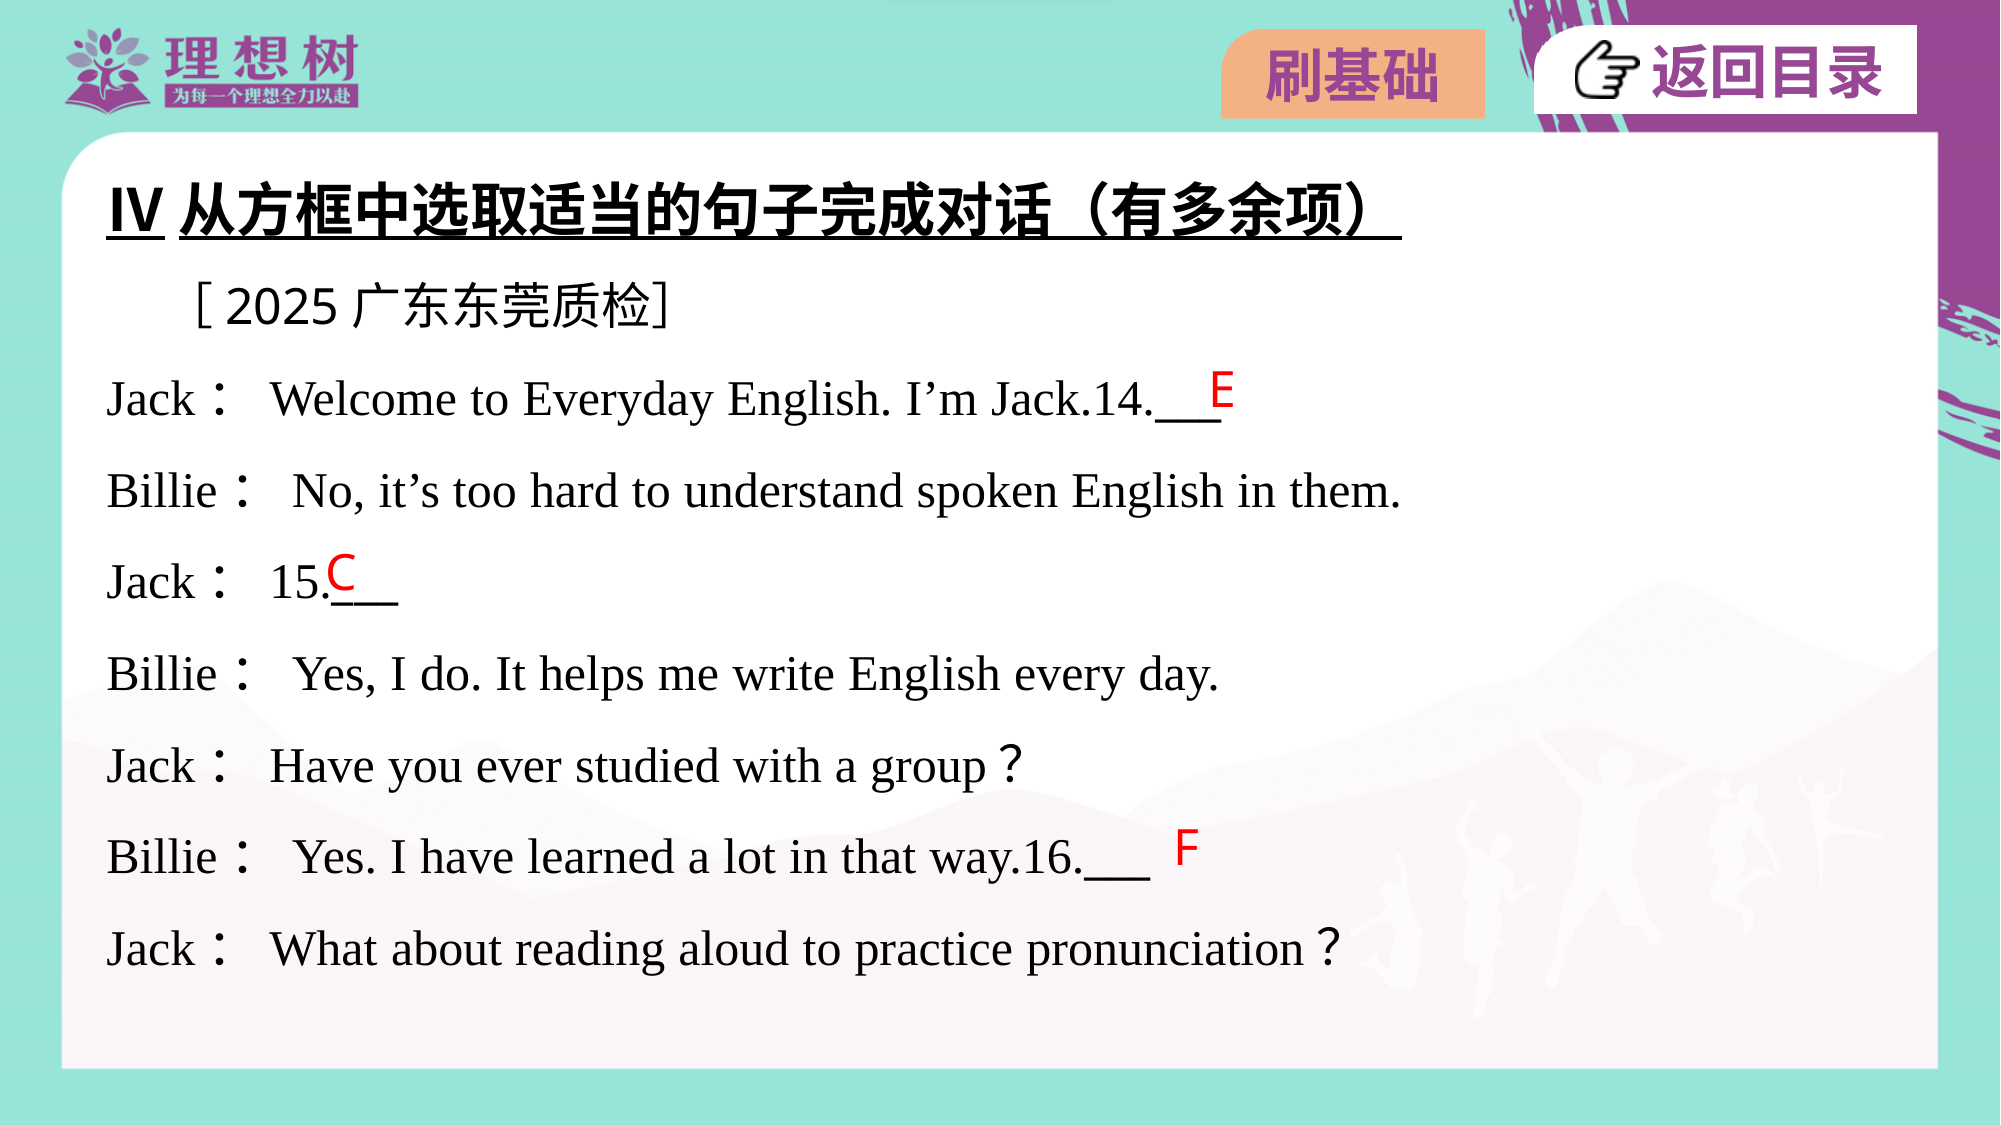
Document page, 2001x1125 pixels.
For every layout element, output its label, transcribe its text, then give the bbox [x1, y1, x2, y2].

picture [0, 0, 2000, 1125]
text_box E [1191, 329, 1253, 417]
text_box C [310, 512, 372, 601]
text_box Ⅳ从方框中选取适当的句子完成对话（有多余项） [106, 140, 1895, 242]
text_box ［2025广东东莞质检］ Jack：Welcome to Everyday English. I’m Jack.14.___ Billie：No, it’s too hard to understand spoken English in them. Jack：15.___ Billie：Yes, I do. It helps me write English every day. Jack：Have you ever studied with a group？ Billie：Yes. I have learned a lot in that way.16.___ Jack：What about reading aloud to practice pronunciation？ [106, 242, 1895, 976]
text_box F [1156, 787, 1218, 876]
